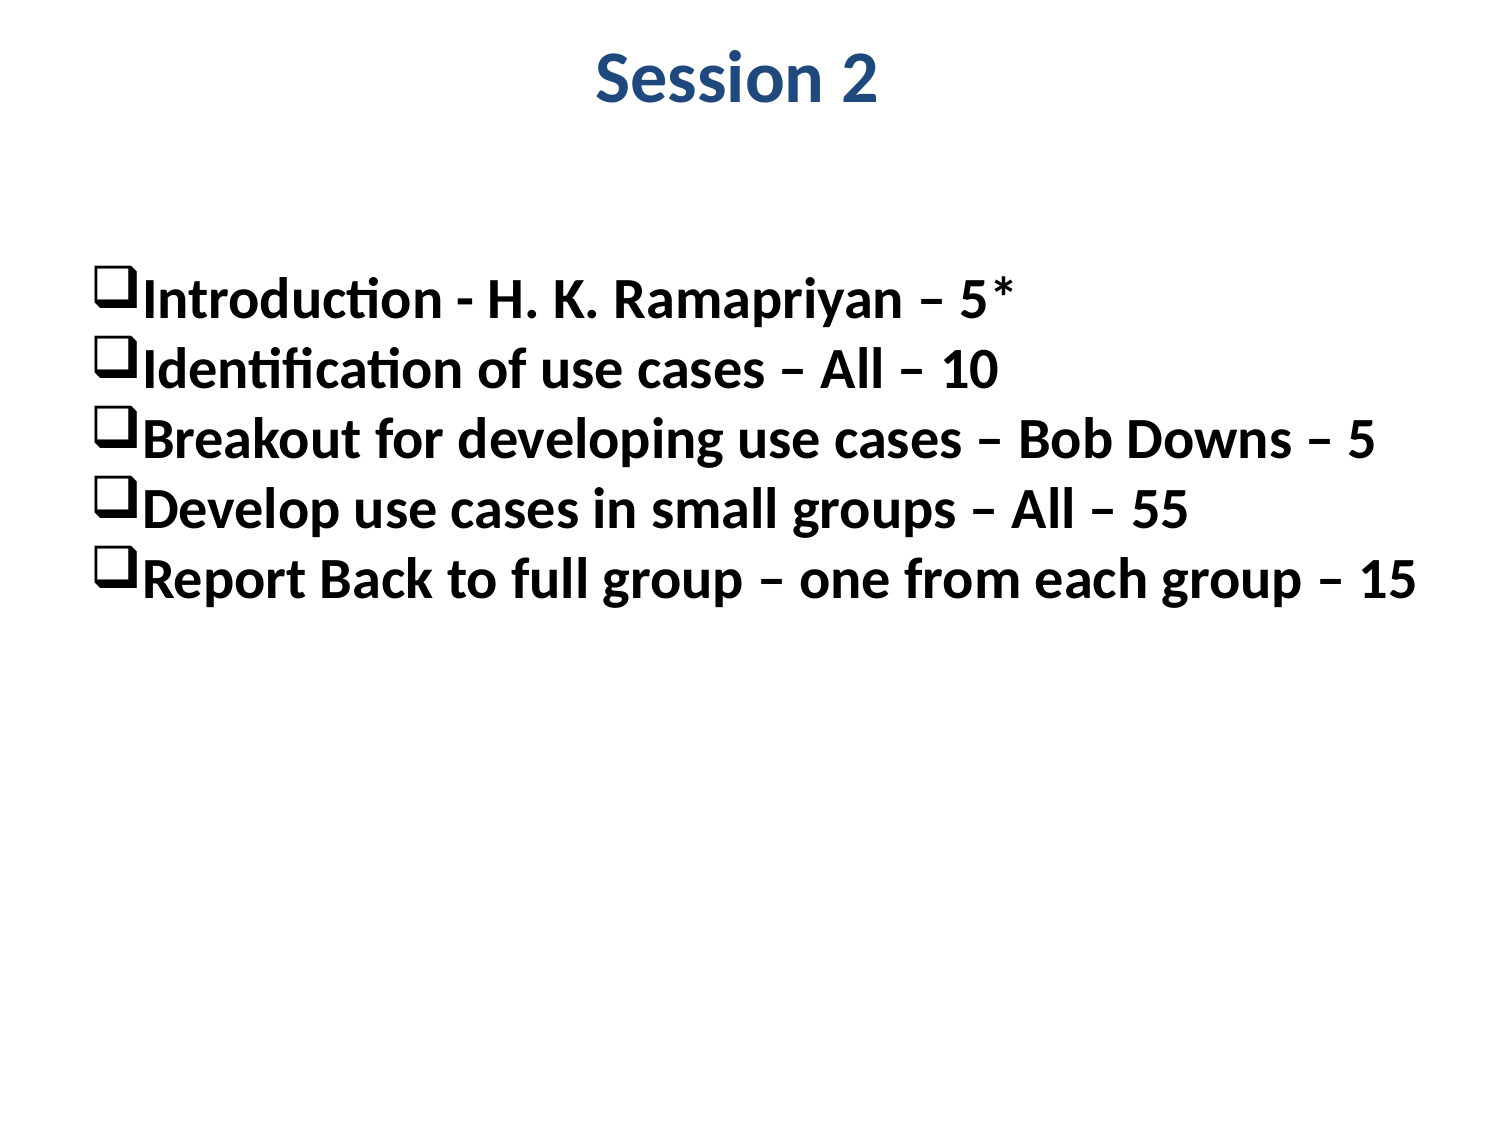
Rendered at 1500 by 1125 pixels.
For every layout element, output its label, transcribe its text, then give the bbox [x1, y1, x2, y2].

title Session 2 [37, 20, 1438, 125]
text_box Introduction - H. K. Ramapriyan – 5* Identification of use cases – All – 10 Breakout for developing use cases – Bob Downs – 5 Develop use cases in small groups – All – 55 Report Back to full group – one from each group – 15 [74, 252, 1438, 618]
